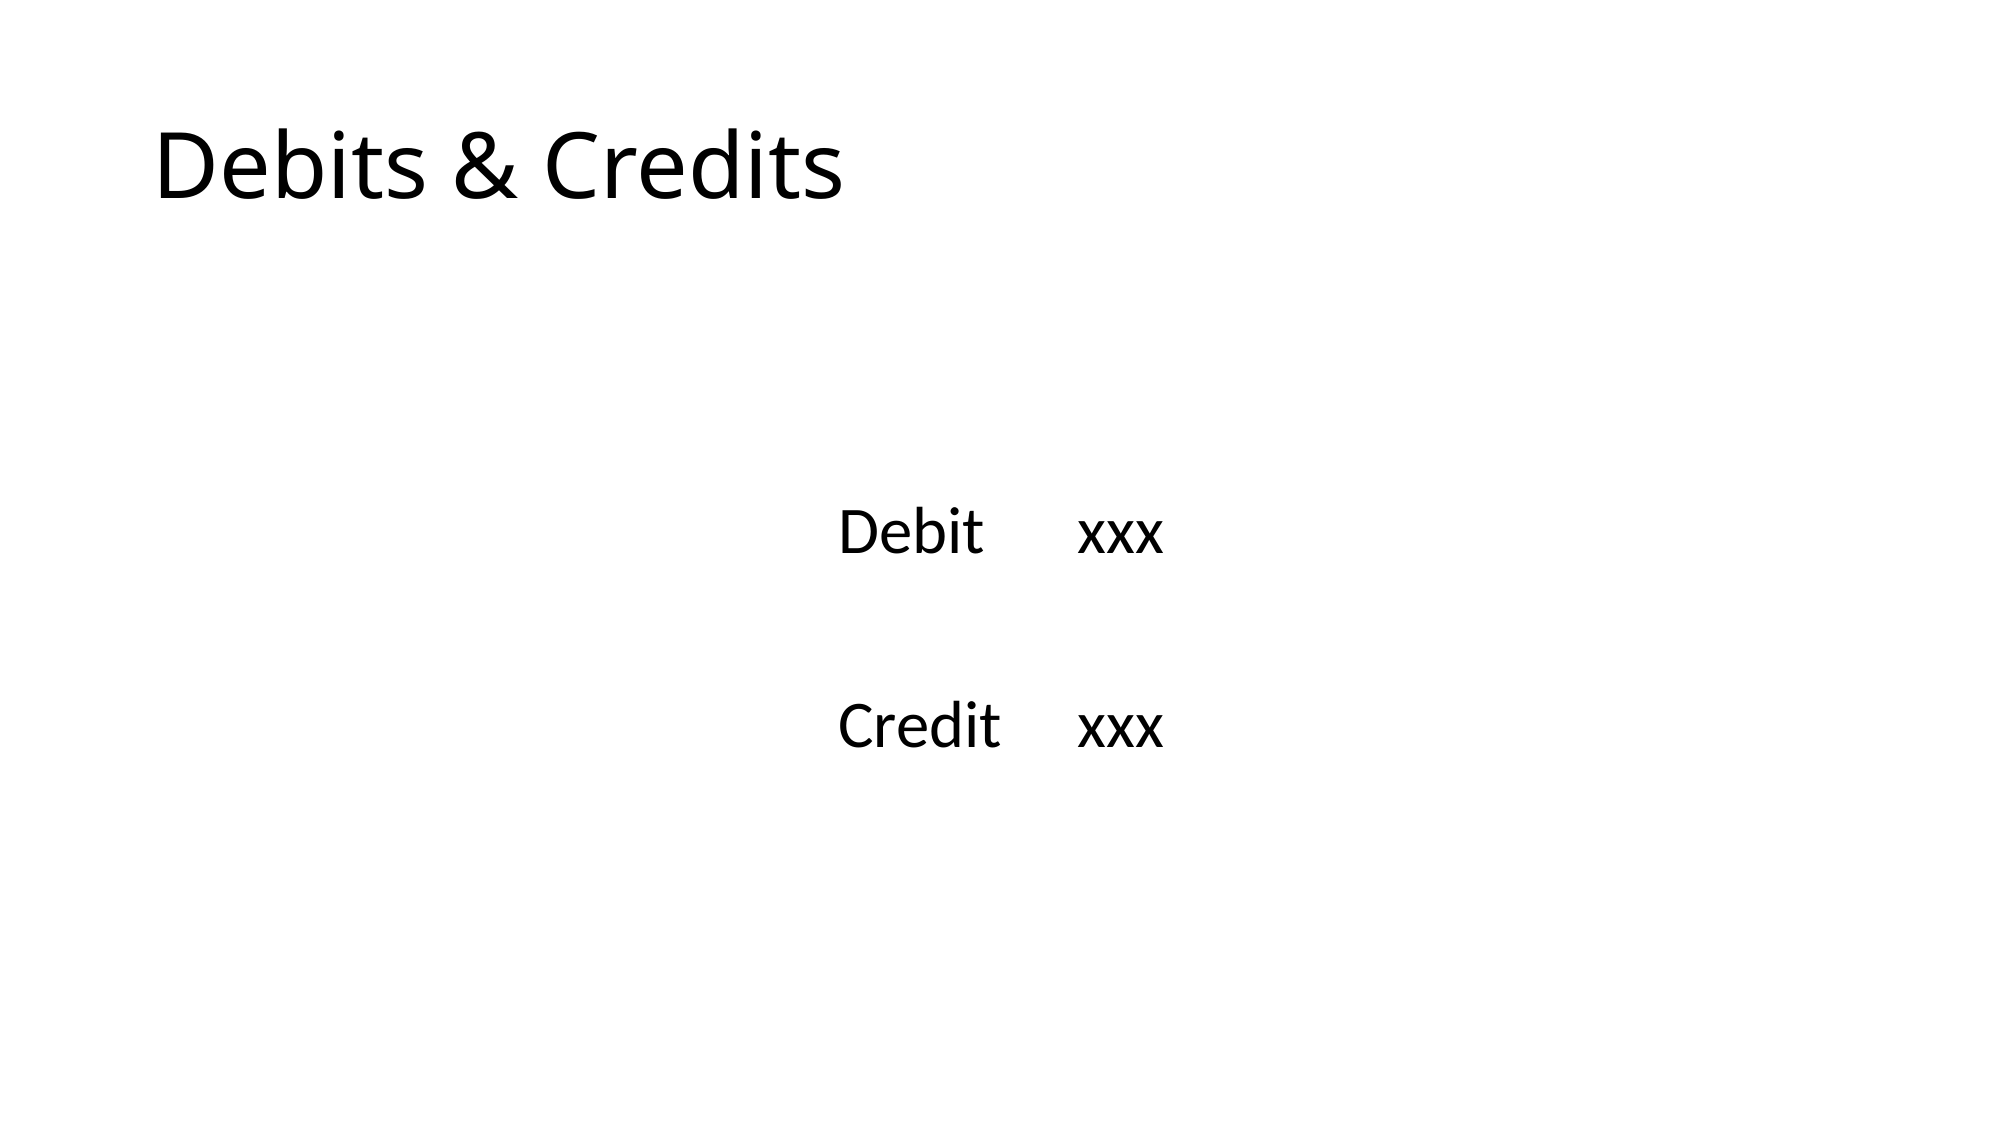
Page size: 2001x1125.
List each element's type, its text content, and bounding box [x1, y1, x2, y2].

table_cell Credit [827, 698, 1066, 893]
table_header Debit [827, 503, 1066, 698]
table_cell xxx [1066, 698, 1274, 893]
title Debits & Credits [137, 59, 1863, 278]
table_header xxx [1066, 503, 1274, 698]
